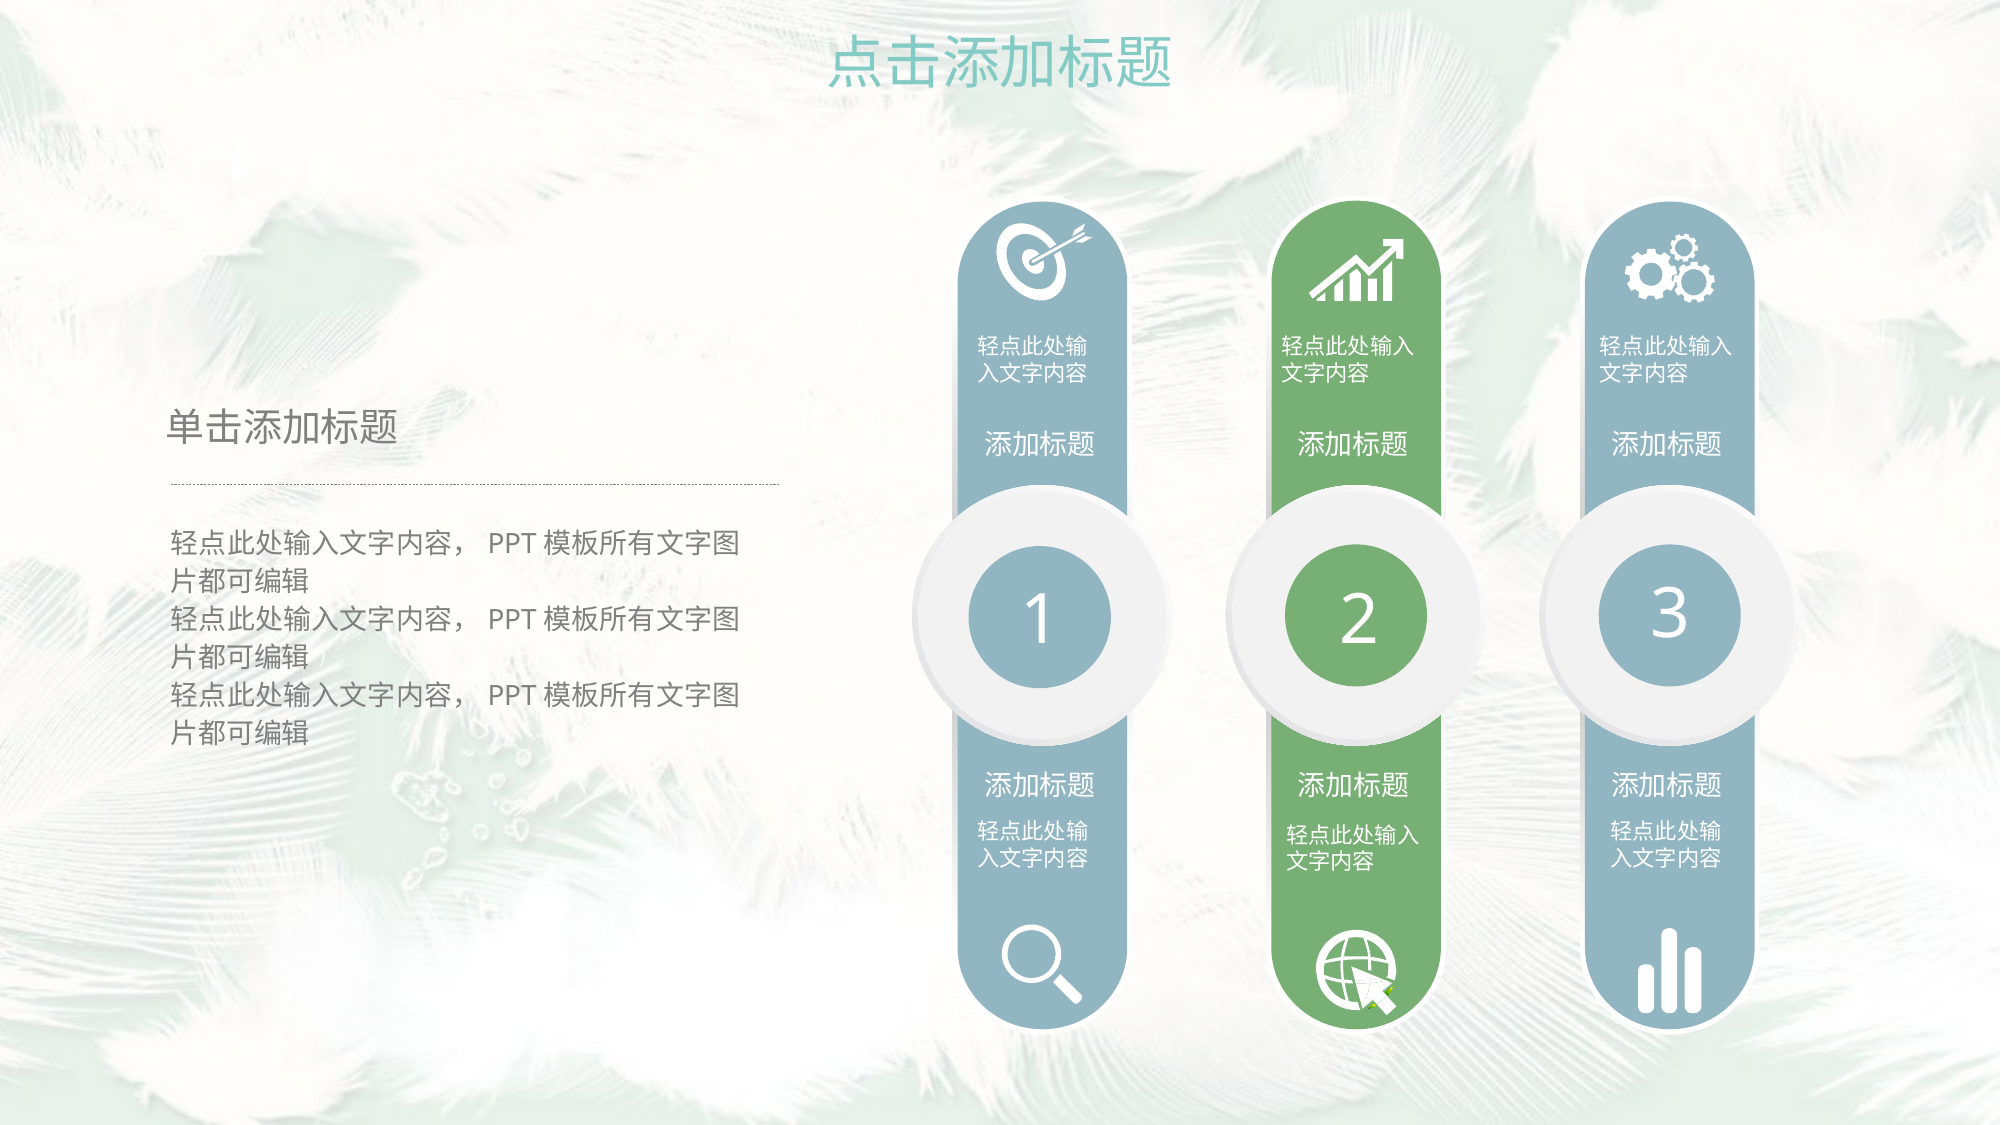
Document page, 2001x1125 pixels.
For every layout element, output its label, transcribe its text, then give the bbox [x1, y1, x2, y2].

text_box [912, 196, 1173, 1035]
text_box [151, 395, 781, 759]
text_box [1539, 196, 1801, 1035]
text_box 52% [0, 0, 2000, 1125]
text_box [1225, 196, 1487, 1035]
text_box 点击添加标题 [383, 26, 1617, 104]
